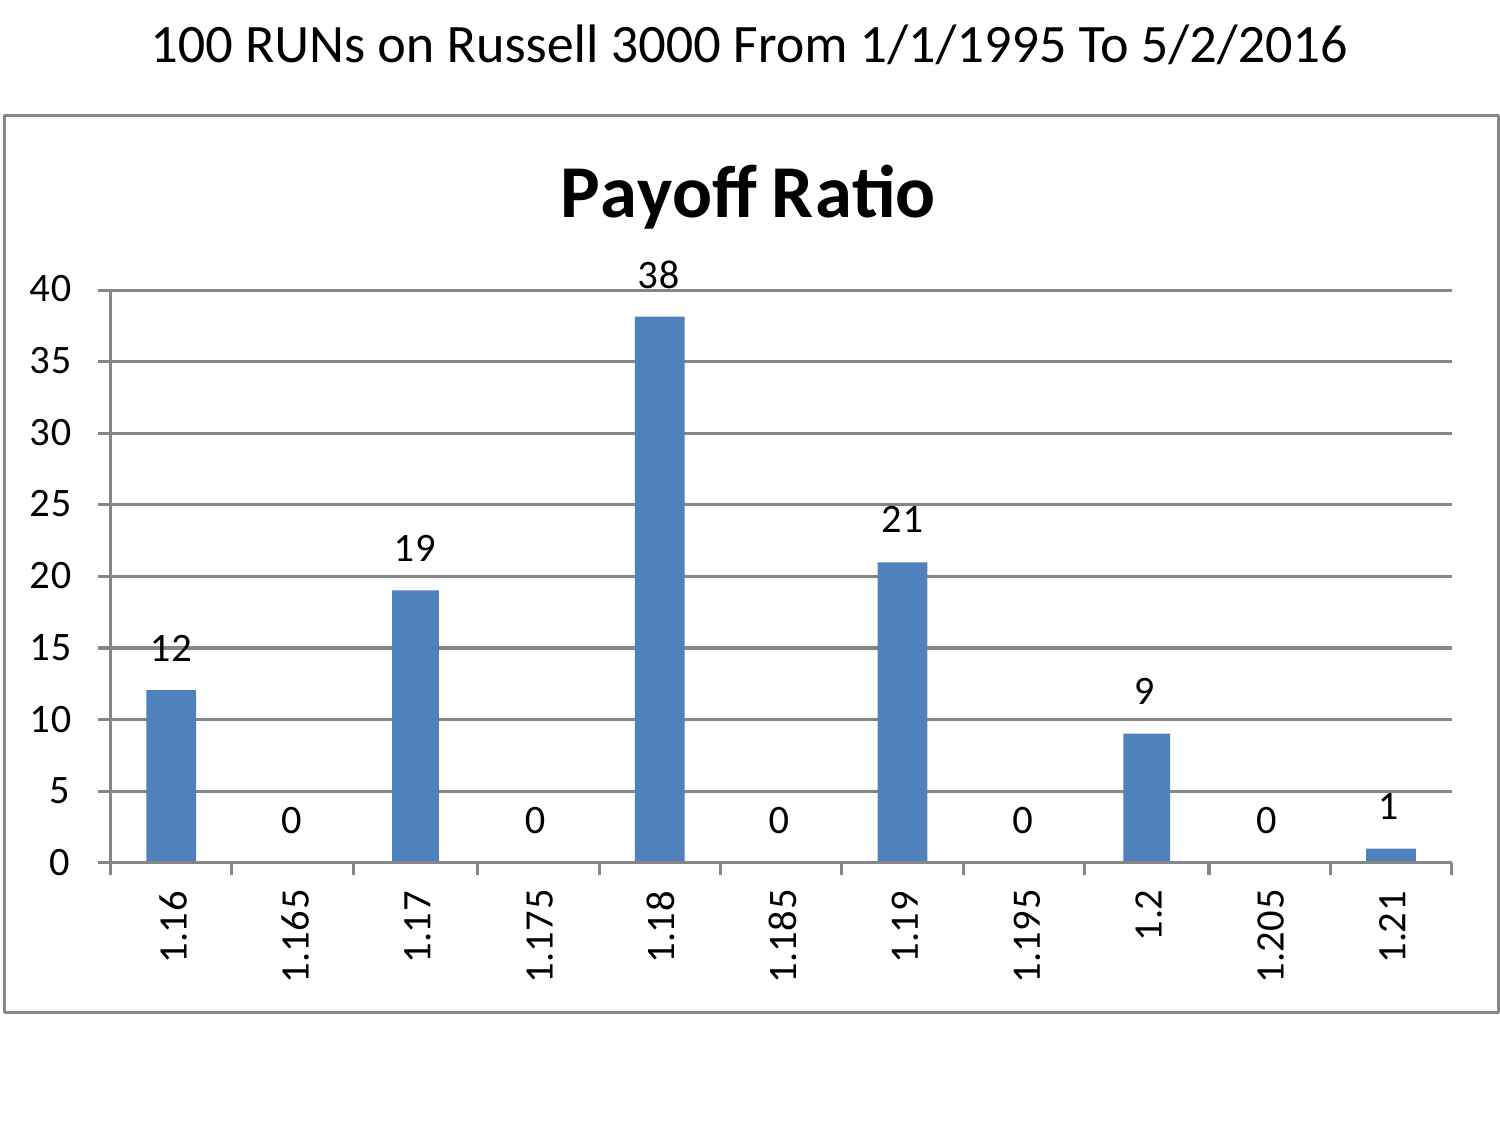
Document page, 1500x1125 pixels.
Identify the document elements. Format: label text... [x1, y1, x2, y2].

picture [0, 110, 1500, 1014]
text_box 100 RUNs on Russell 3000 From 1/1/1995 To 5/2/2016 [0, 0, 1500, 81]
